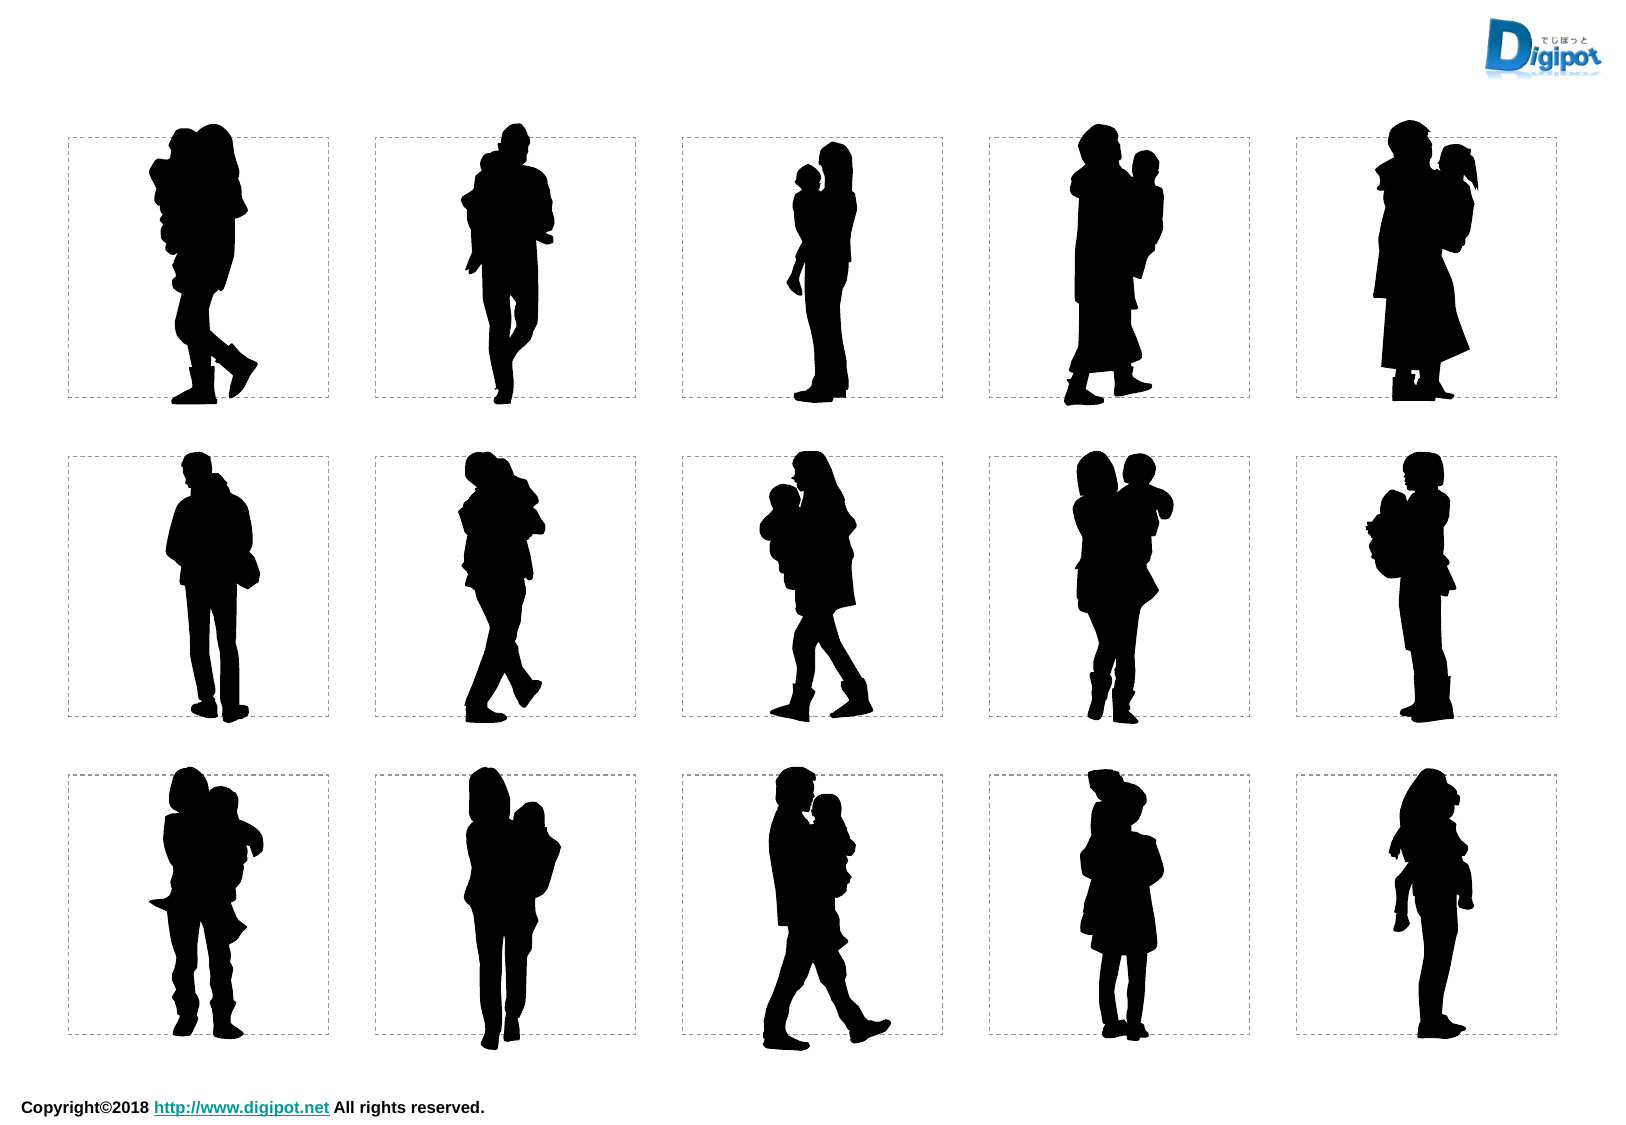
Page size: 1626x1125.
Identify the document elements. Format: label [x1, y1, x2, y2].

text_box [149, 766, 264, 1040]
text_box [1388, 768, 1474, 1040]
text_box [786, 141, 858, 403]
text_box [759, 451, 874, 723]
text_box [1064, 124, 1164, 406]
text_box [1372, 120, 1479, 402]
text_box [463, 766, 561, 1050]
text_box [460, 123, 555, 405]
text_box [165, 451, 260, 723]
text_box [1365, 451, 1457, 723]
picture [1485, 18, 1602, 82]
text_box [1080, 769, 1164, 1041]
text_box [458, 451, 546, 723]
text_box [1072, 451, 1174, 724]
text_box [149, 124, 258, 405]
text_box [762, 766, 891, 1051]
